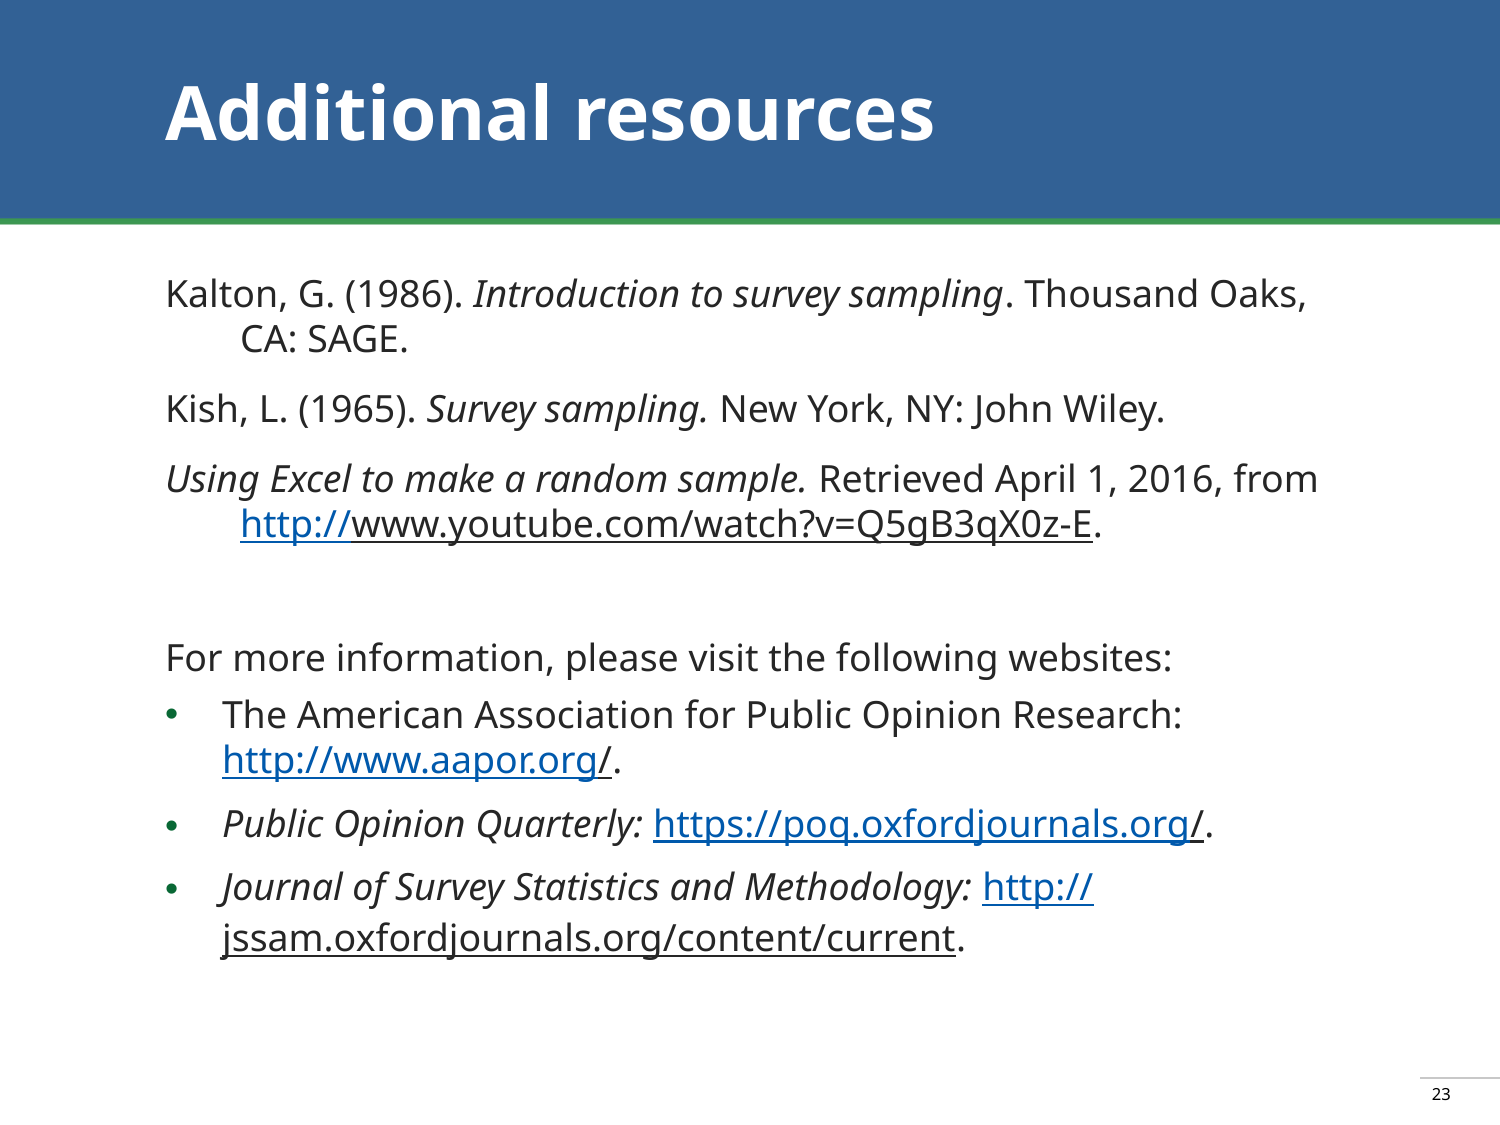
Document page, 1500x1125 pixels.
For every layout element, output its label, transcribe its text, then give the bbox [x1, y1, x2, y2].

picture [0, 0, 1500, 1125]
title Additional resources [150, 0, 1350, 221]
list Kalton, G. (1986). Introduction to survey sampling. Thousand Oaks, CA: SAGE. Kish, L. (1965). Survey sampling. New York, NY: John Wiley. Using Excel to make a random sample. Retrieved April 1, 2016, from http://www.youtube.com/watch?v=Q5gB3qX0z-E. For more information, please visit the following websites: The American Association for Public Opinion Research: http://www.aapor.org/. Public Opinion Quarterly: https://poq.oxfordjournals.org/. Journal of Survey Statistics and Methodology: http://jssam.oxfordjournals.org/content/current. [150, 262, 1350, 1005]
slide_number 23 [1431, 1085, 1458, 1106]
